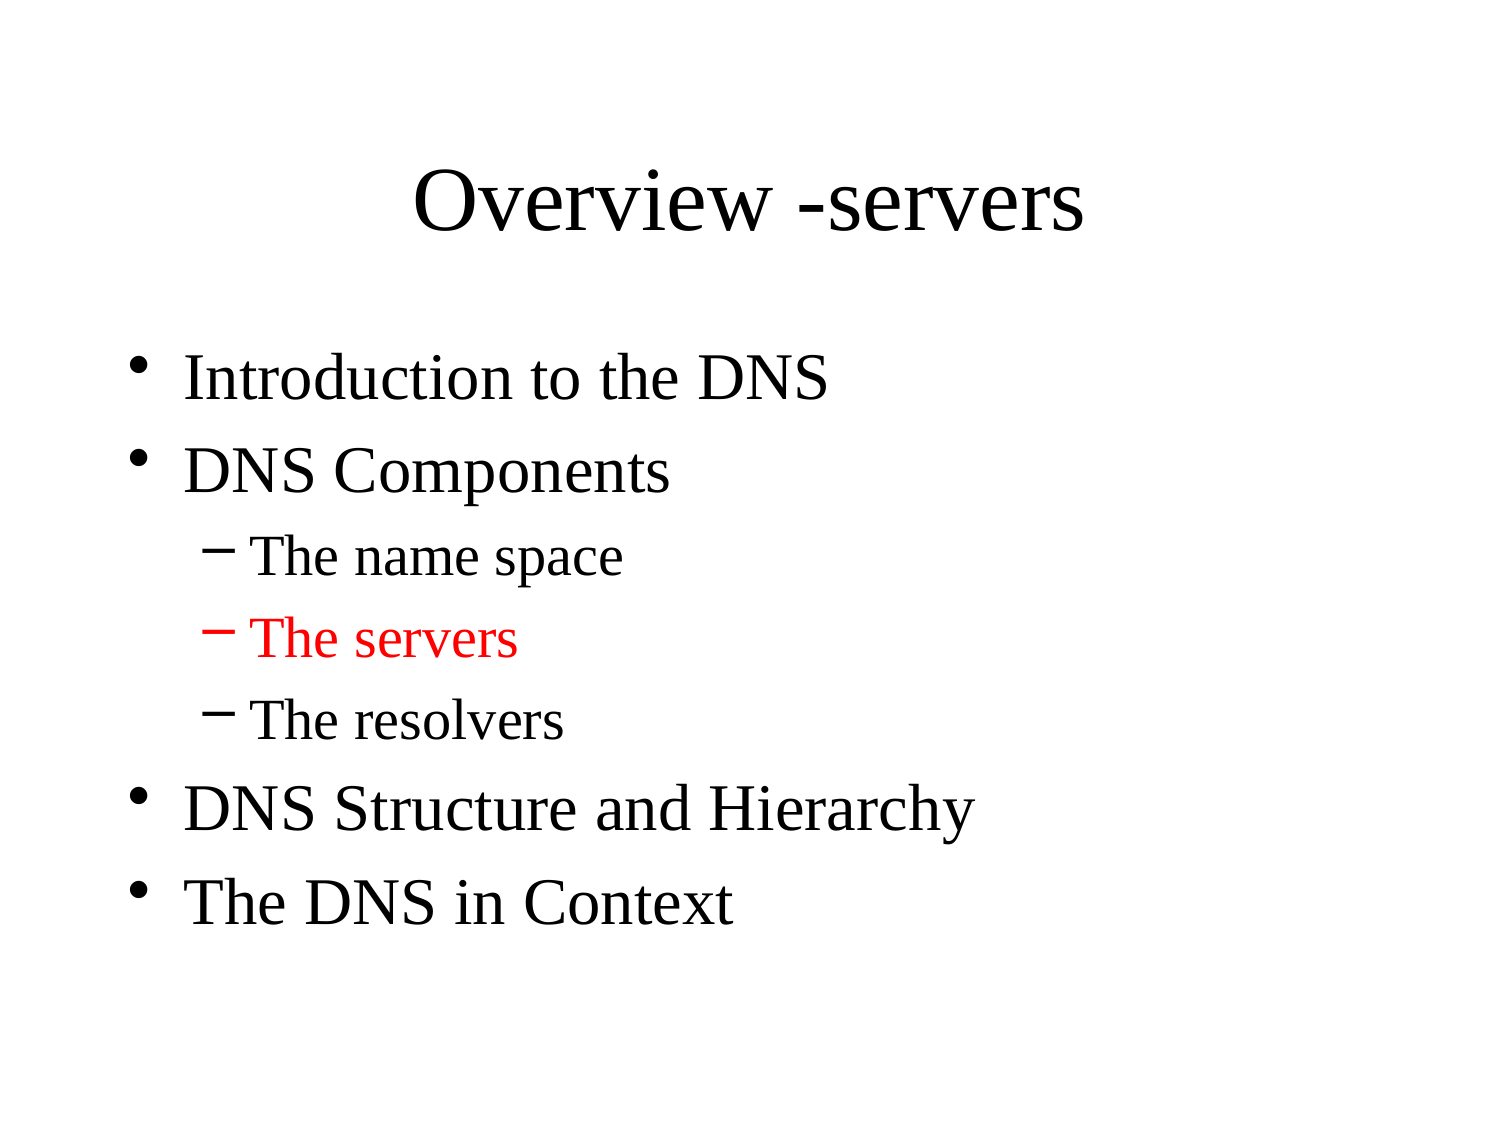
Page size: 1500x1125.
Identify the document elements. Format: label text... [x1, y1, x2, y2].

title Overview -servers [112, 99, 1388, 288]
list Introduction to the DNS DNS Components The name space The servers The resolvers DNS Structure and Hierarchy The DNS in Context [112, 324, 1388, 1000]
